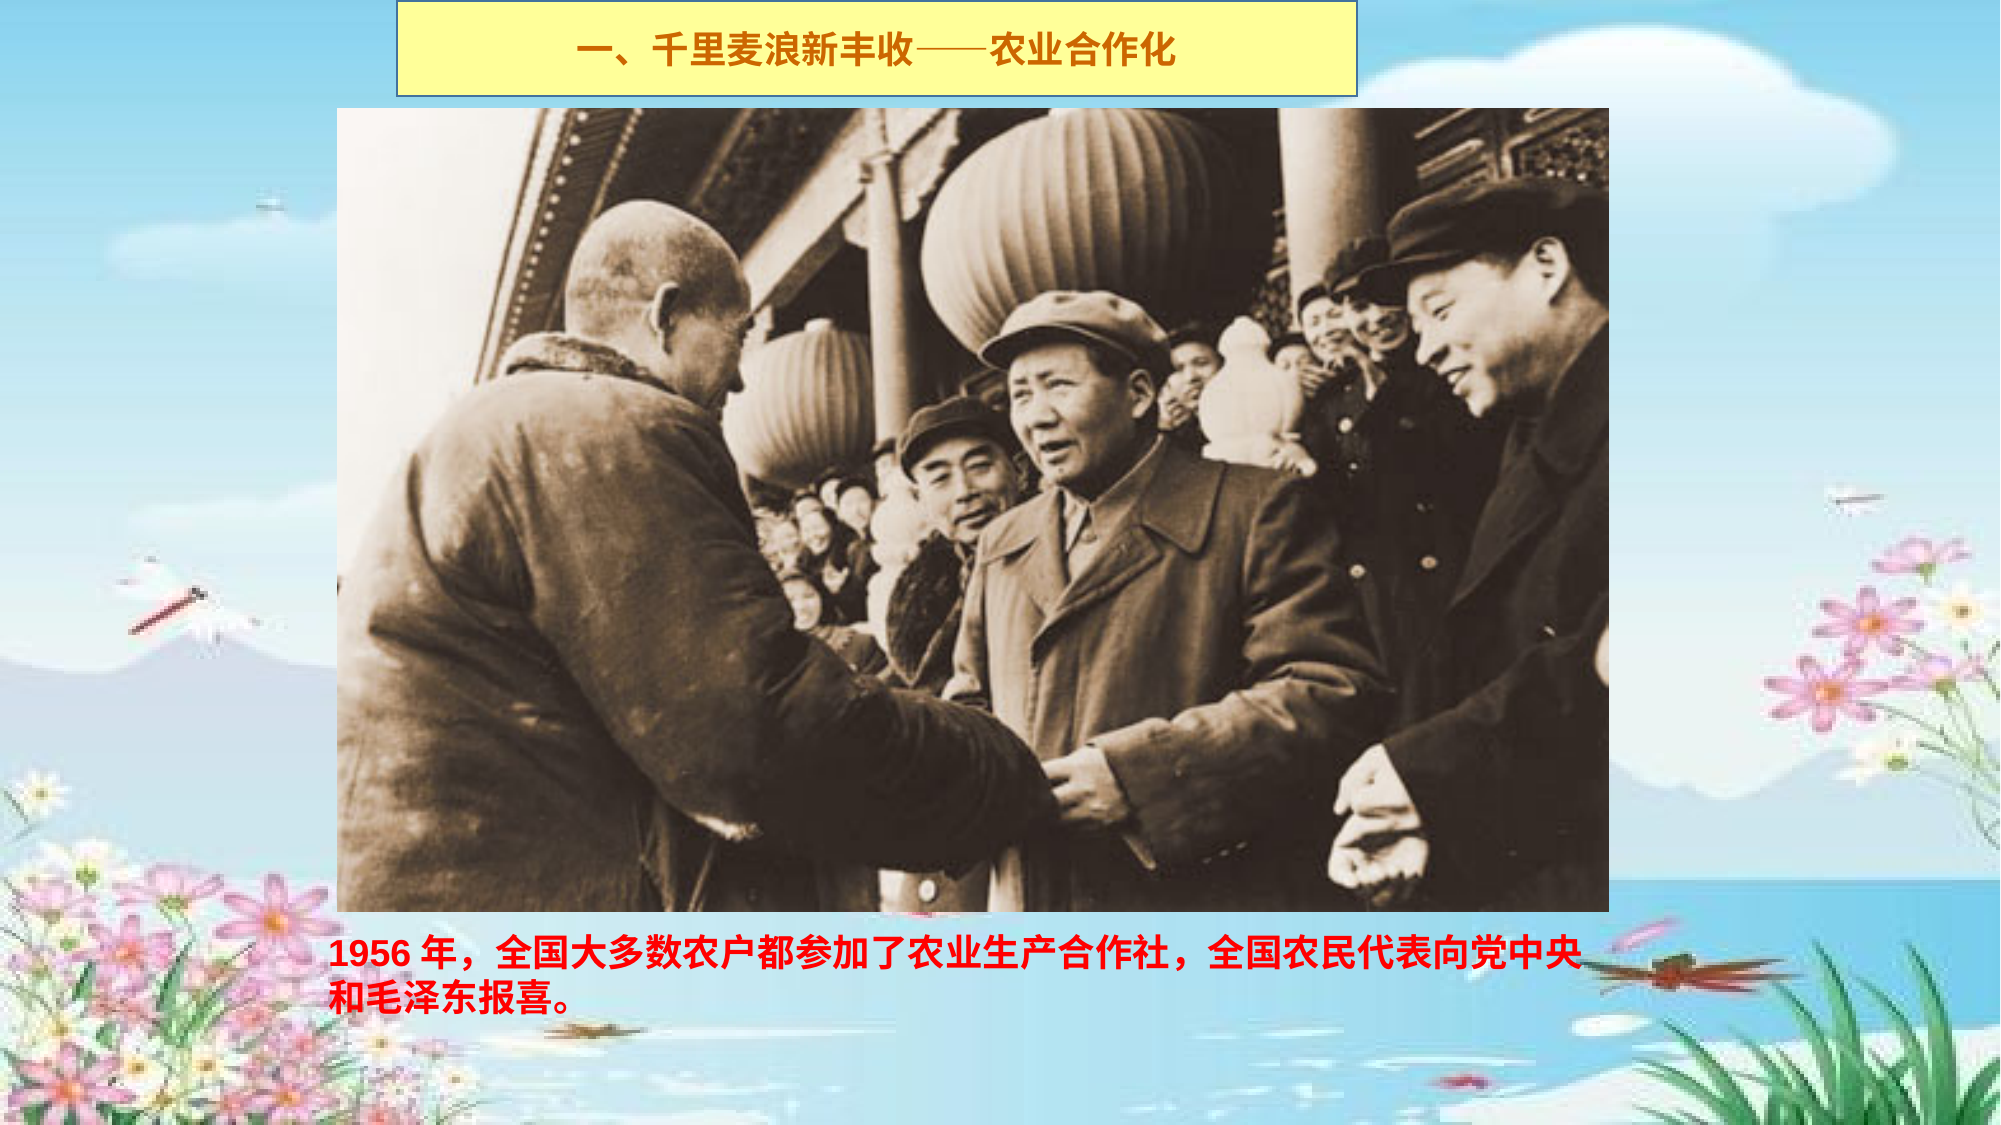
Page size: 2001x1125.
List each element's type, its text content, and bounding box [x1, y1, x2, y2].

picture [0, 0, 2001, 1125]
text_box 一、千里麦浪新丰收——农业合作化 [396, 0, 1358, 97]
text_box 1956年，全国大多数农户都参加了农业生产合作社，全国农民代表向党中央和毛泽东报喜。 [313, 921, 1625, 1027]
